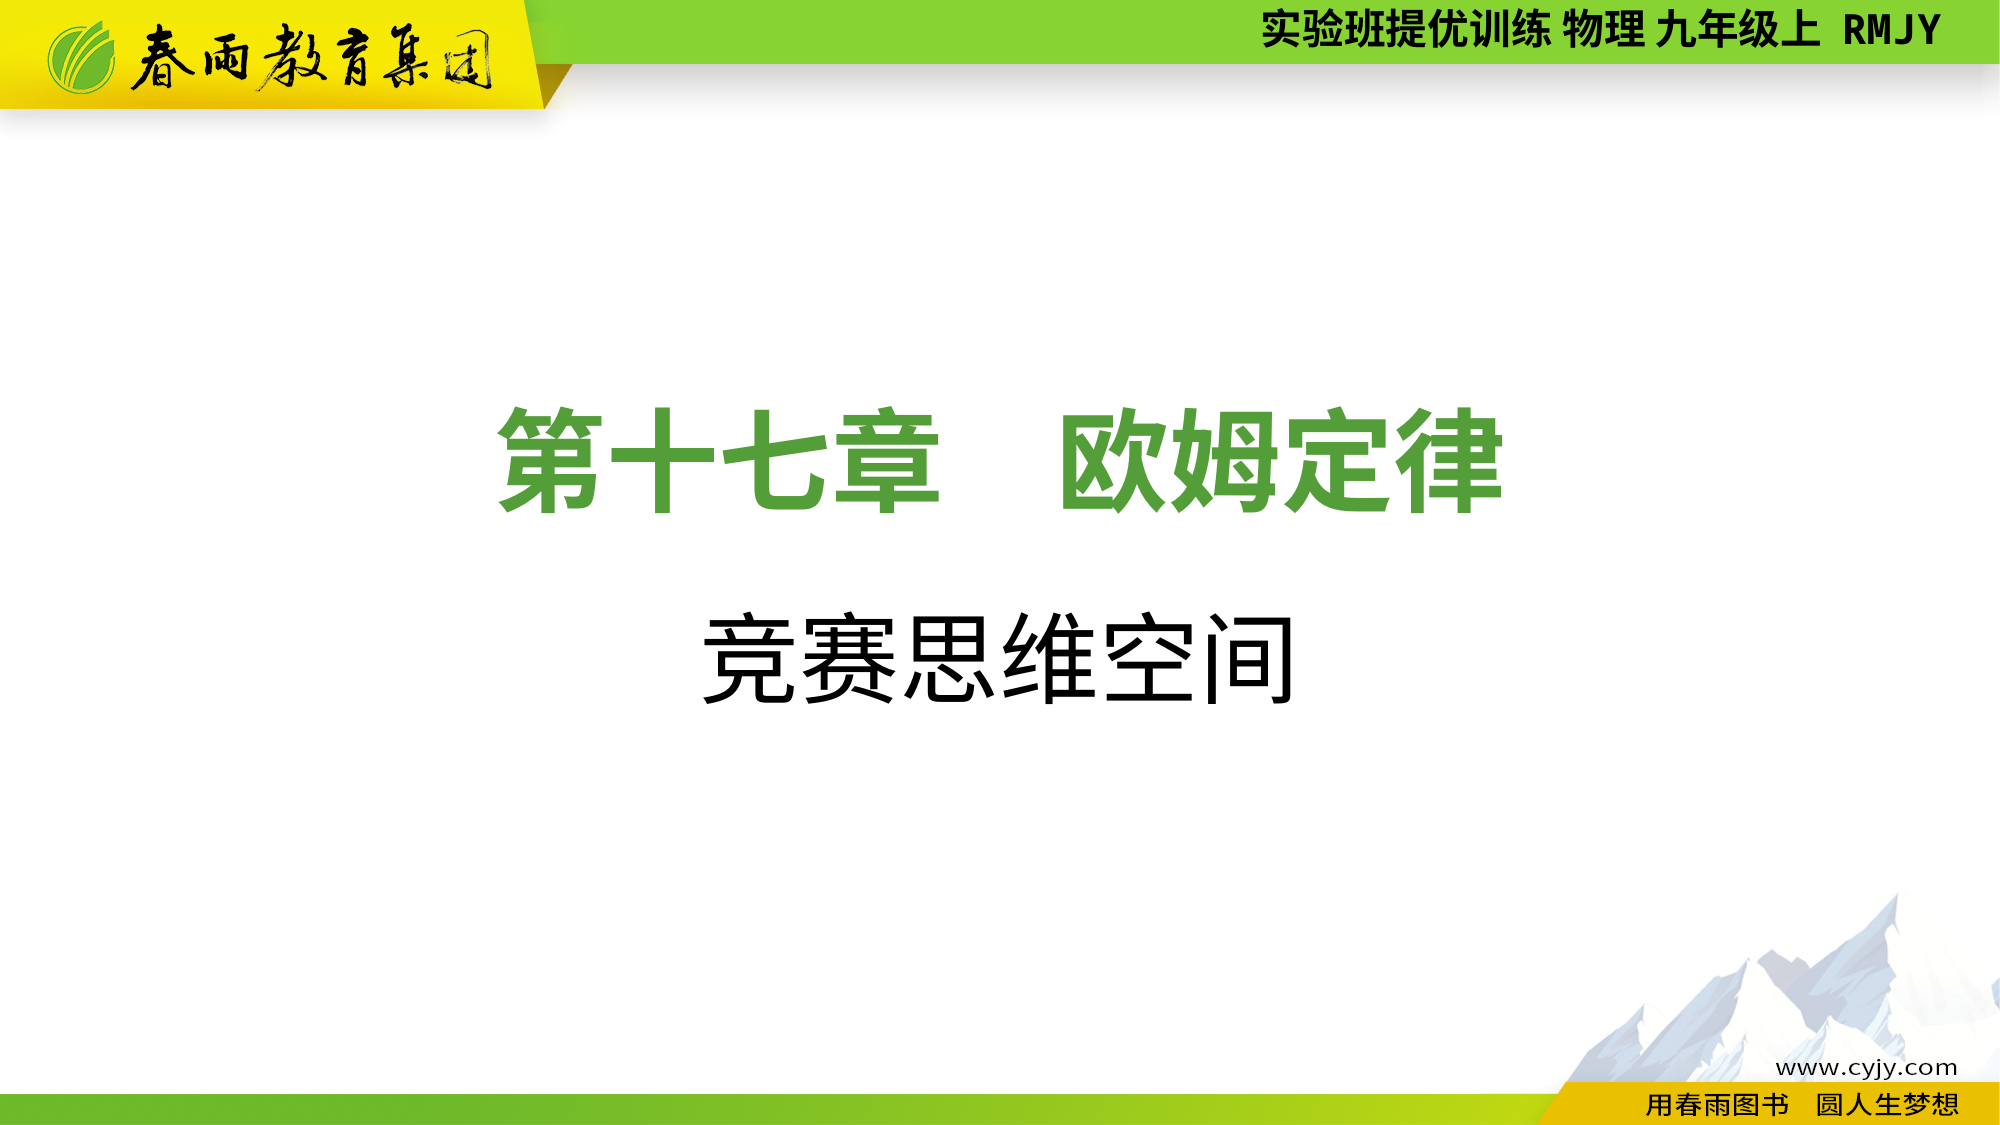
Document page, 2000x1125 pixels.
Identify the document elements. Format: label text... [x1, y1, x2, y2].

text_box 竞赛思维空间 [54, 528, 1946, 724]
picture [0, 0, 2000, 1125]
text_box 第十七章 欧姆定律 [54, 316, 1946, 528]
